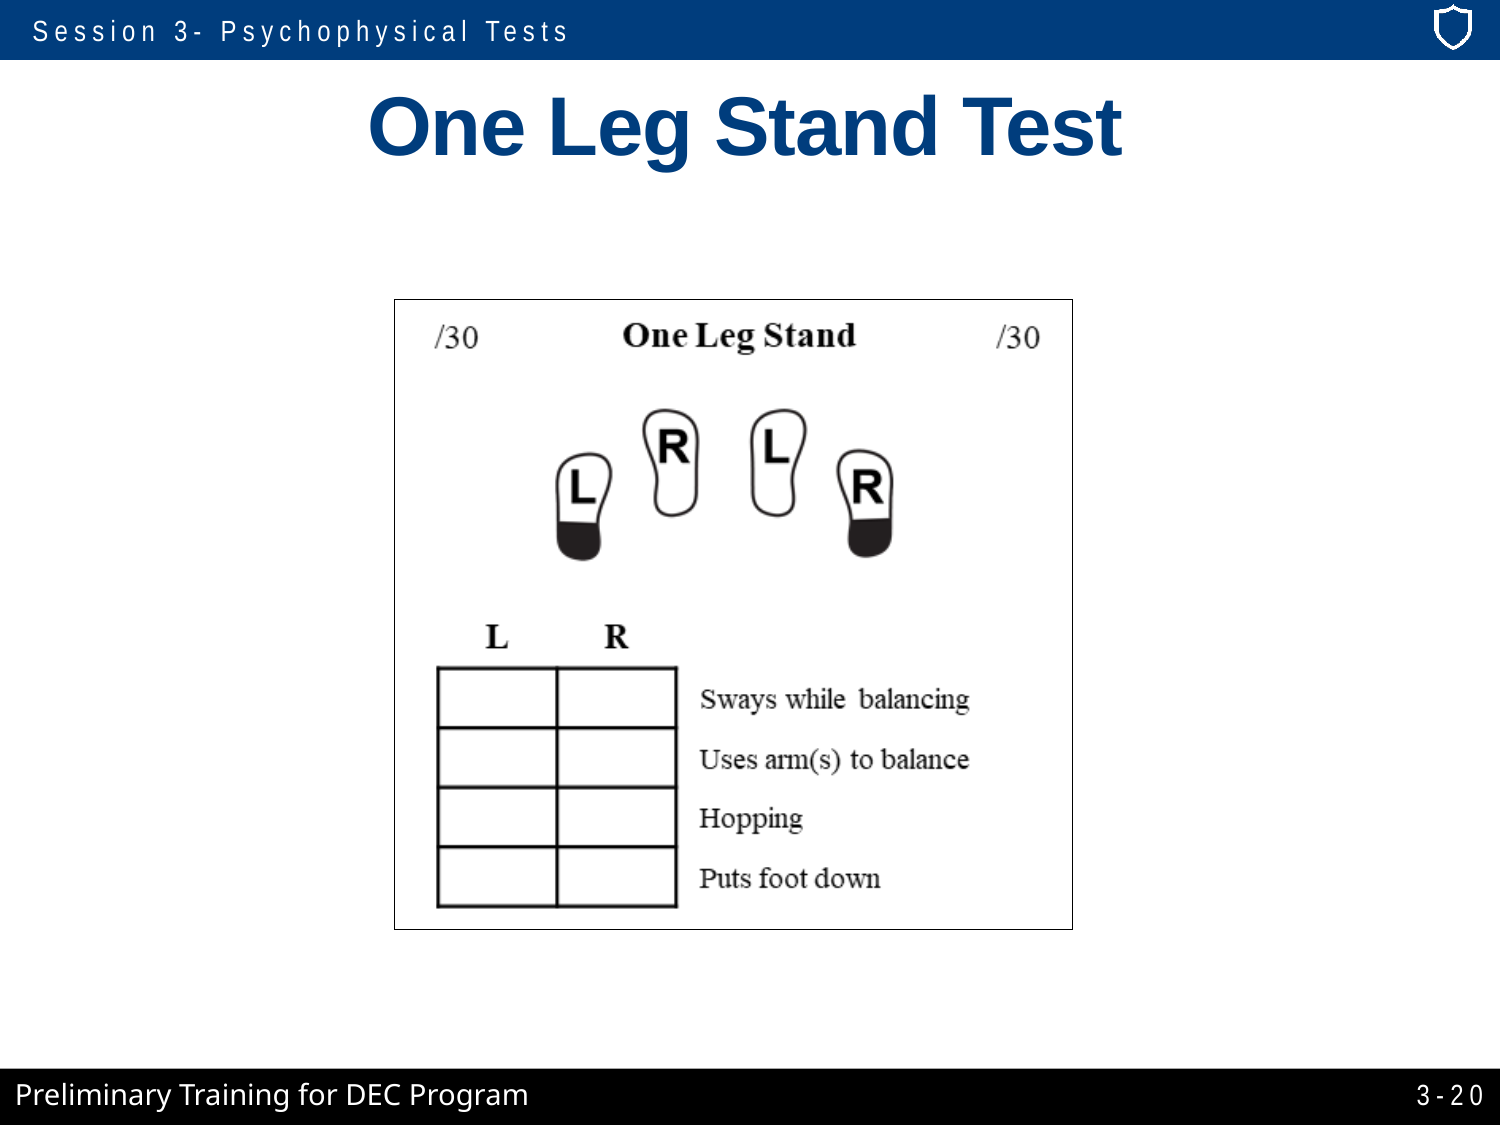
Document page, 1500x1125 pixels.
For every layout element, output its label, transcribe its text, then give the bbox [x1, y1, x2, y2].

text_box One Leg Stand Test [45, 80, 1446, 278]
slide_number 3-20 [1218, 1063, 1499, 1124]
picture [1434, 4, 1472, 50]
picture [393, 298, 1073, 930]
